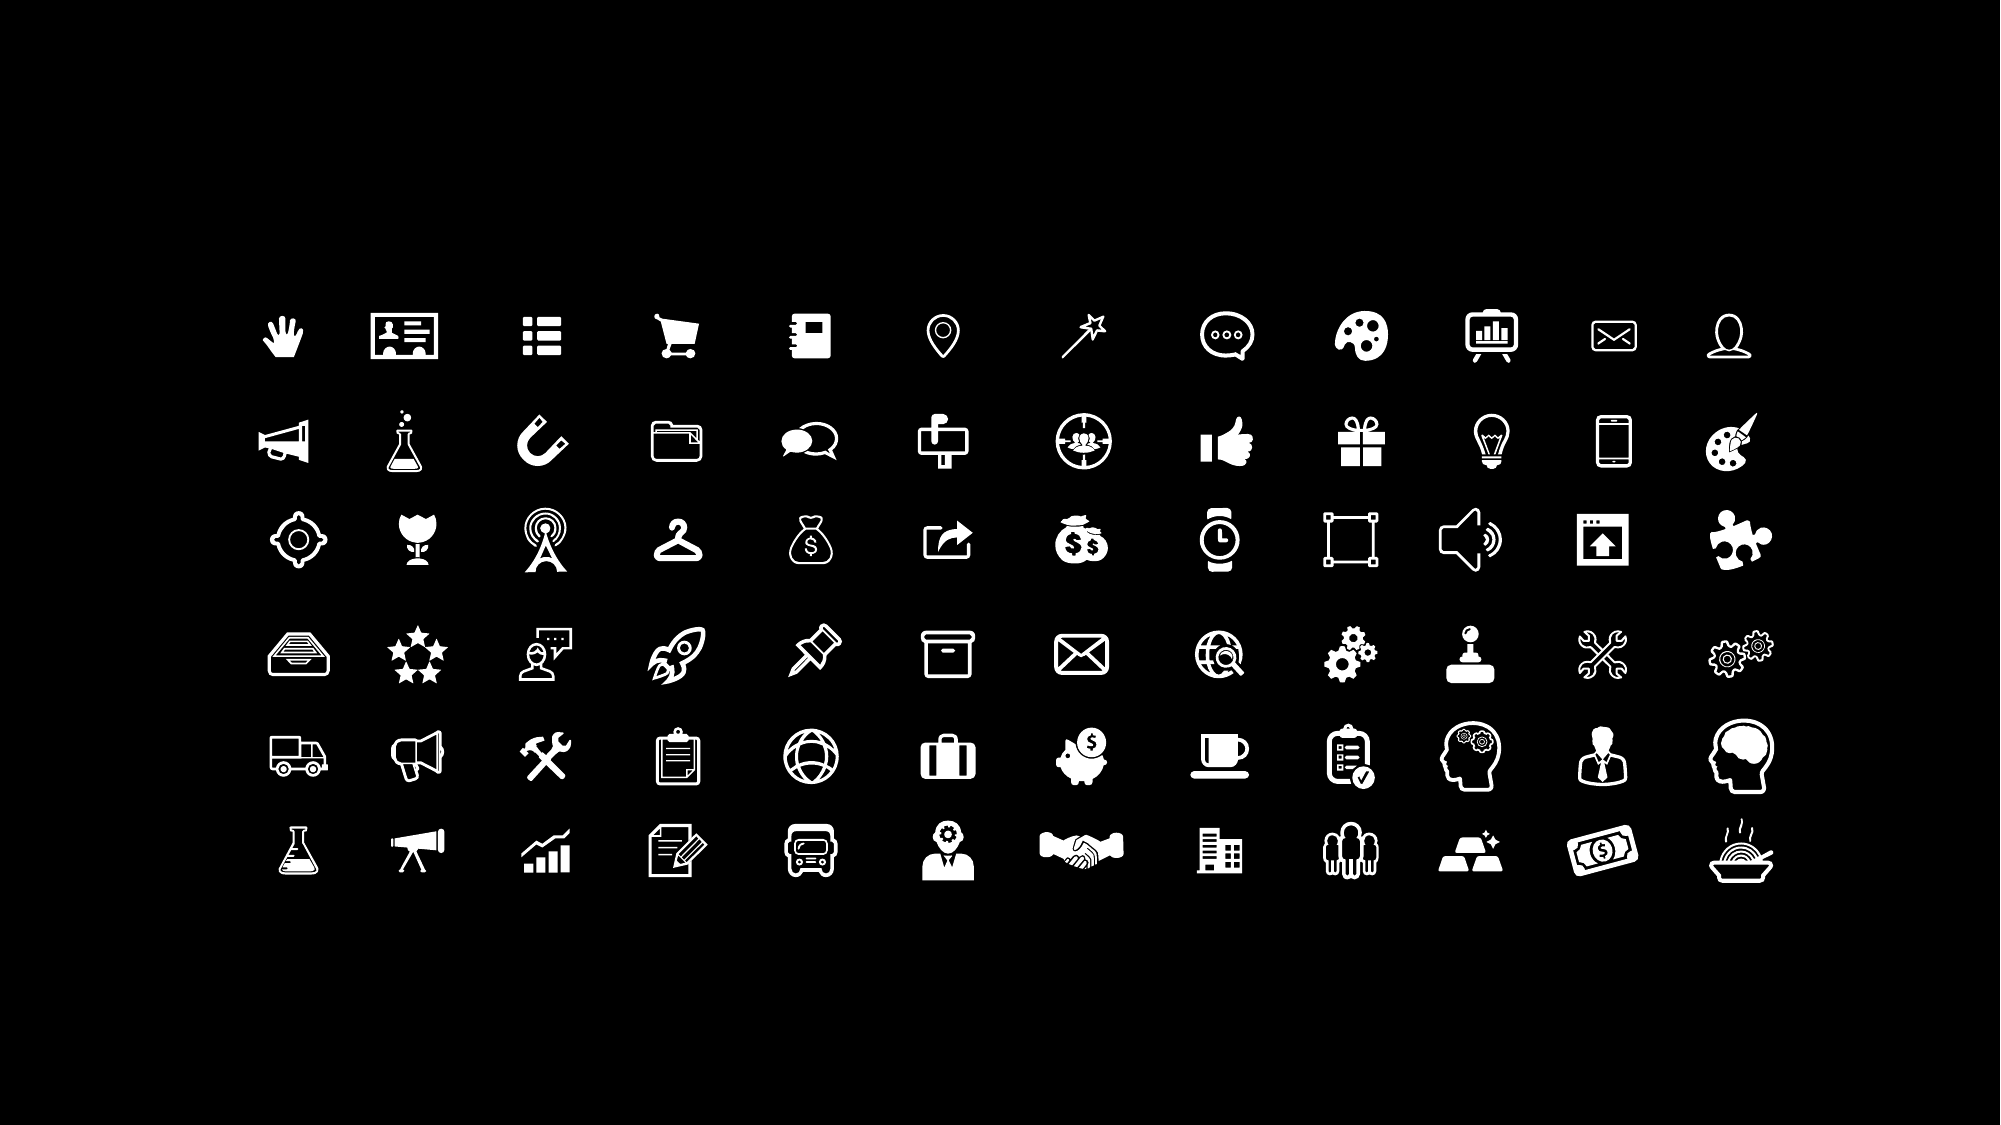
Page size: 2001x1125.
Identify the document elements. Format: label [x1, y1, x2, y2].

text_box [1439, 721, 1502, 792]
text_box [656, 617, 700, 692]
text_box [788, 313, 831, 359]
text_box [1591, 320, 1637, 352]
text_box [1199, 508, 1240, 572]
text_box [923, 520, 973, 559]
text_box [789, 515, 833, 565]
text_box [267, 632, 330, 677]
text_box [653, 518, 703, 562]
text_box [398, 514, 437, 565]
text_box [1578, 726, 1628, 787]
text_box [277, 826, 320, 875]
text_box [926, 314, 960, 358]
text_box [1326, 723, 1375, 790]
text_box [522, 316, 562, 356]
text_box [269, 511, 328, 569]
text_box [262, 315, 304, 358]
text_box [1334, 310, 1389, 361]
text_box [1465, 309, 1519, 363]
text_box [391, 730, 445, 783]
text_box [1055, 514, 1108, 565]
text_box [1710, 510, 1773, 570]
text_box [654, 313, 700, 359]
text_box [385, 410, 423, 473]
text_box [387, 625, 449, 684]
text_box [1706, 313, 1752, 359]
text_box [1438, 507, 1502, 572]
text_box [1569, 831, 1636, 870]
text_box [1061, 313, 1107, 359]
text_box [1056, 727, 1108, 786]
text_box [1194, 630, 1245, 679]
text_box [920, 733, 976, 779]
text_box [517, 414, 569, 467]
text_box [1200, 416, 1254, 467]
text_box [1338, 416, 1385, 467]
text_box [1577, 629, 1628, 679]
text_box [650, 420, 703, 462]
text_box [1054, 633, 1110, 675]
text_box [370, 312, 439, 360]
text_box [788, 623, 843, 678]
text_box [1576, 513, 1629, 566]
text_box [269, 735, 328, 777]
text_box [1039, 831, 1124, 870]
text_box [1595, 415, 1632, 468]
text_box [1438, 829, 1503, 872]
text_box [1704, 408, 1754, 475]
text_box [917, 413, 969, 469]
text_box [524, 507, 567, 572]
text_box [1324, 626, 1378, 683]
text_box [920, 630, 976, 679]
text_box [922, 820, 974, 881]
text_box [390, 828, 445, 873]
text_box [1473, 413, 1510, 469]
text_box [1200, 311, 1255, 361]
text_box [1323, 821, 1379, 880]
text_box [1190, 734, 1250, 779]
text_box [1055, 413, 1112, 470]
text_box [518, 627, 573, 681]
text_box [1709, 818, 1774, 883]
text_box [783, 728, 839, 785]
text_box [1708, 718, 1775, 795]
text_box [1446, 625, 1495, 684]
text_box [784, 823, 838, 878]
text_box [258, 419, 309, 463]
text_box [519, 731, 572, 781]
text_box [1707, 633, 1775, 676]
text_box [1323, 512, 1379, 568]
text_box [781, 421, 839, 461]
text_box [648, 823, 708, 878]
text_box [1196, 827, 1243, 874]
text_box [521, 828, 570, 873]
text_box [655, 727, 701, 786]
